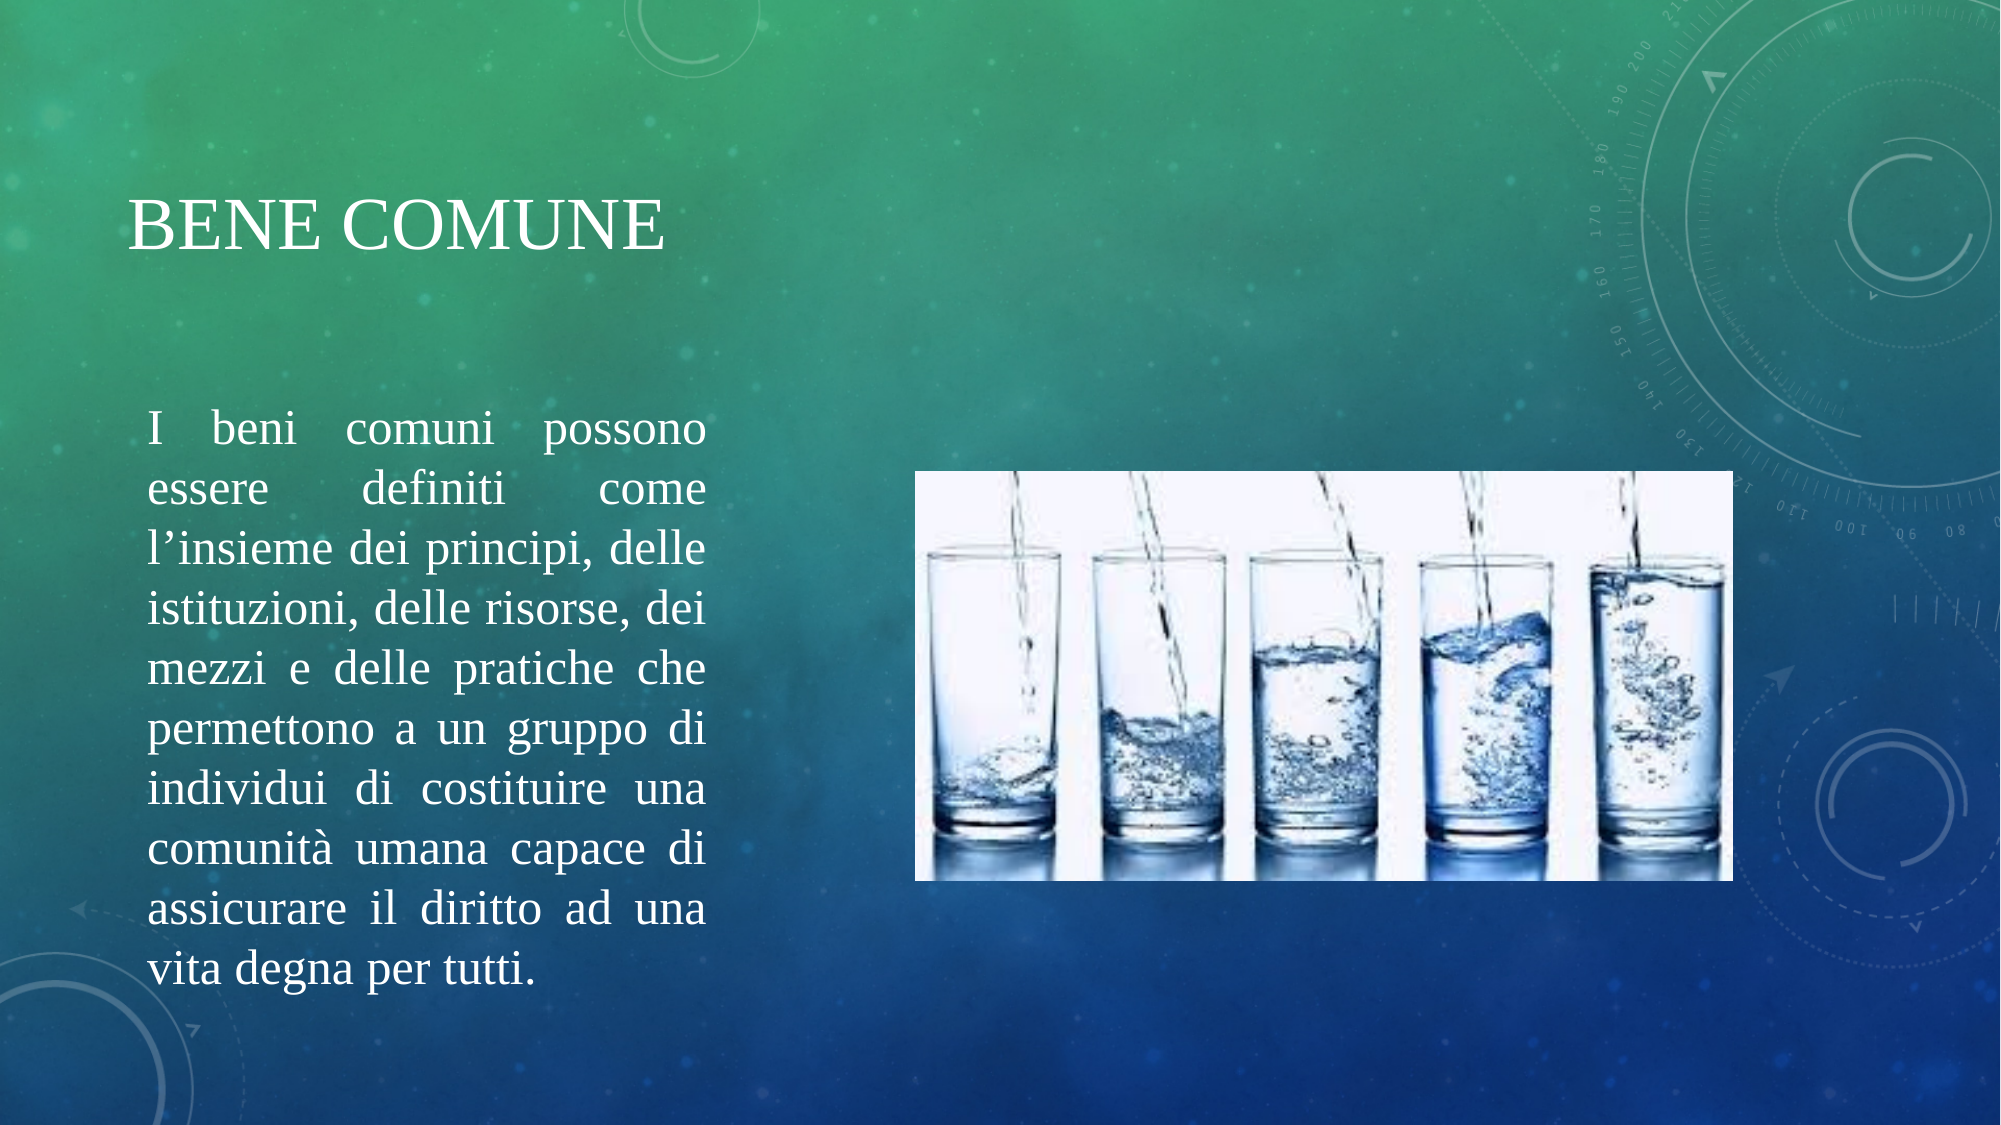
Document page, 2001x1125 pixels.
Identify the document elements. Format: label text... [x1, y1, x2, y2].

title BENe COMUNe [112, 99, 1775, 339]
picture [0, 0, 2001, 1125]
list I beni comuni possono essere definiti come l’insieme dei principi, delle istituzioni, delle risorse, dei mezzi e delle pratiche che permettono a un gruppo di individui di costituire una comunità umana capace di assicurare il diritto ad una vita degna per tutti. [132, 351, 1843, 1039]
